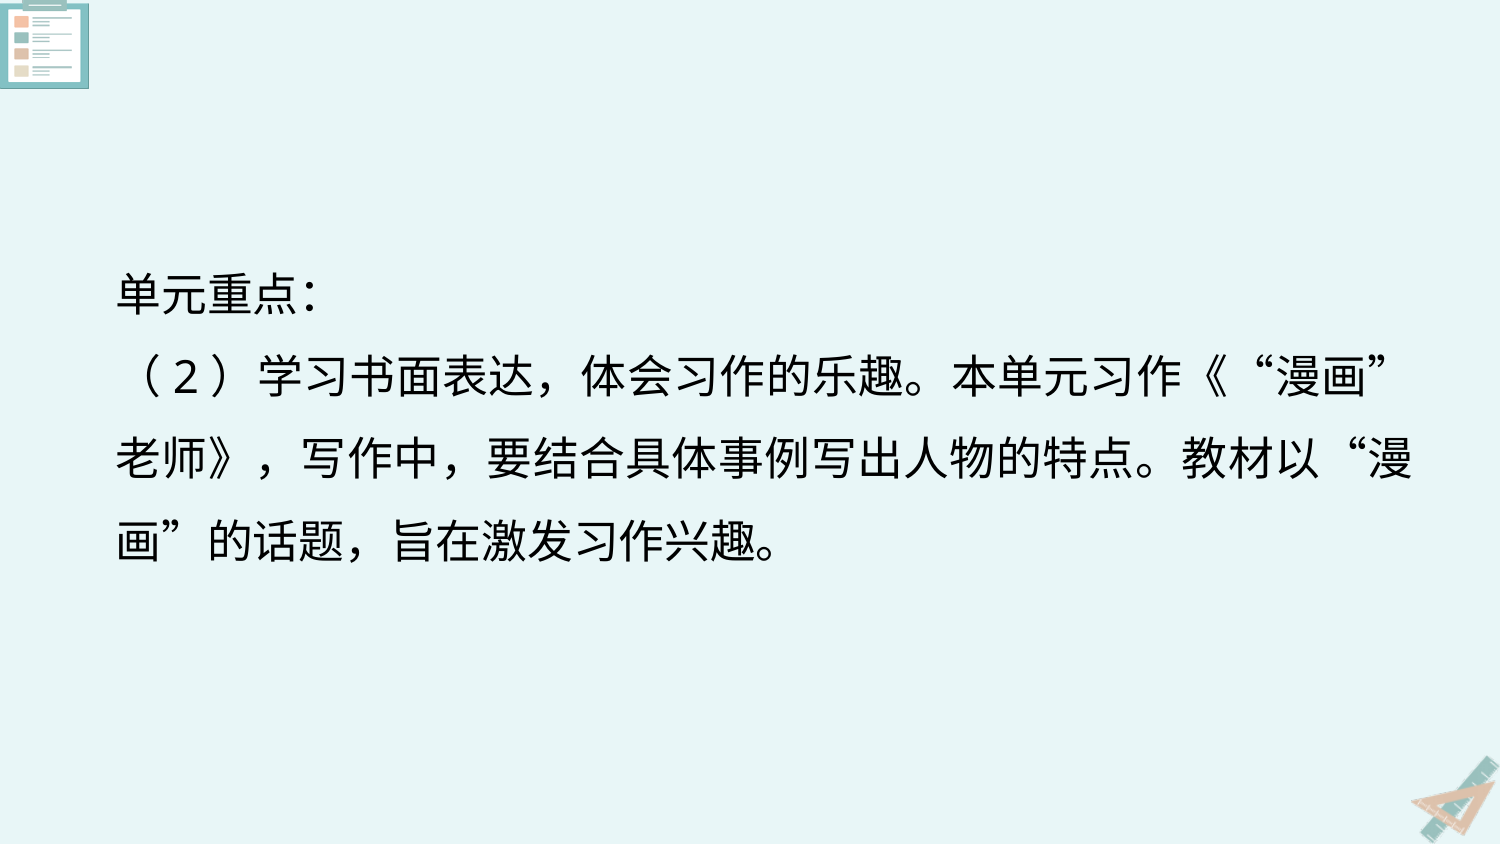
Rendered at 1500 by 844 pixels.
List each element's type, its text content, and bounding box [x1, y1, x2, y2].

text_box 单元重点： （2）学习书面表达，体会习作的乐趣。本单元习作《“漫画”老师》，写作中，要结合具体事例写出人物的特点。教材以“漫画”的话题，旨在激发习作兴趣。 [55, 230, 1428, 575]
picture [1411, 755, 1500, 844]
picture [0, 0, 89, 89]
